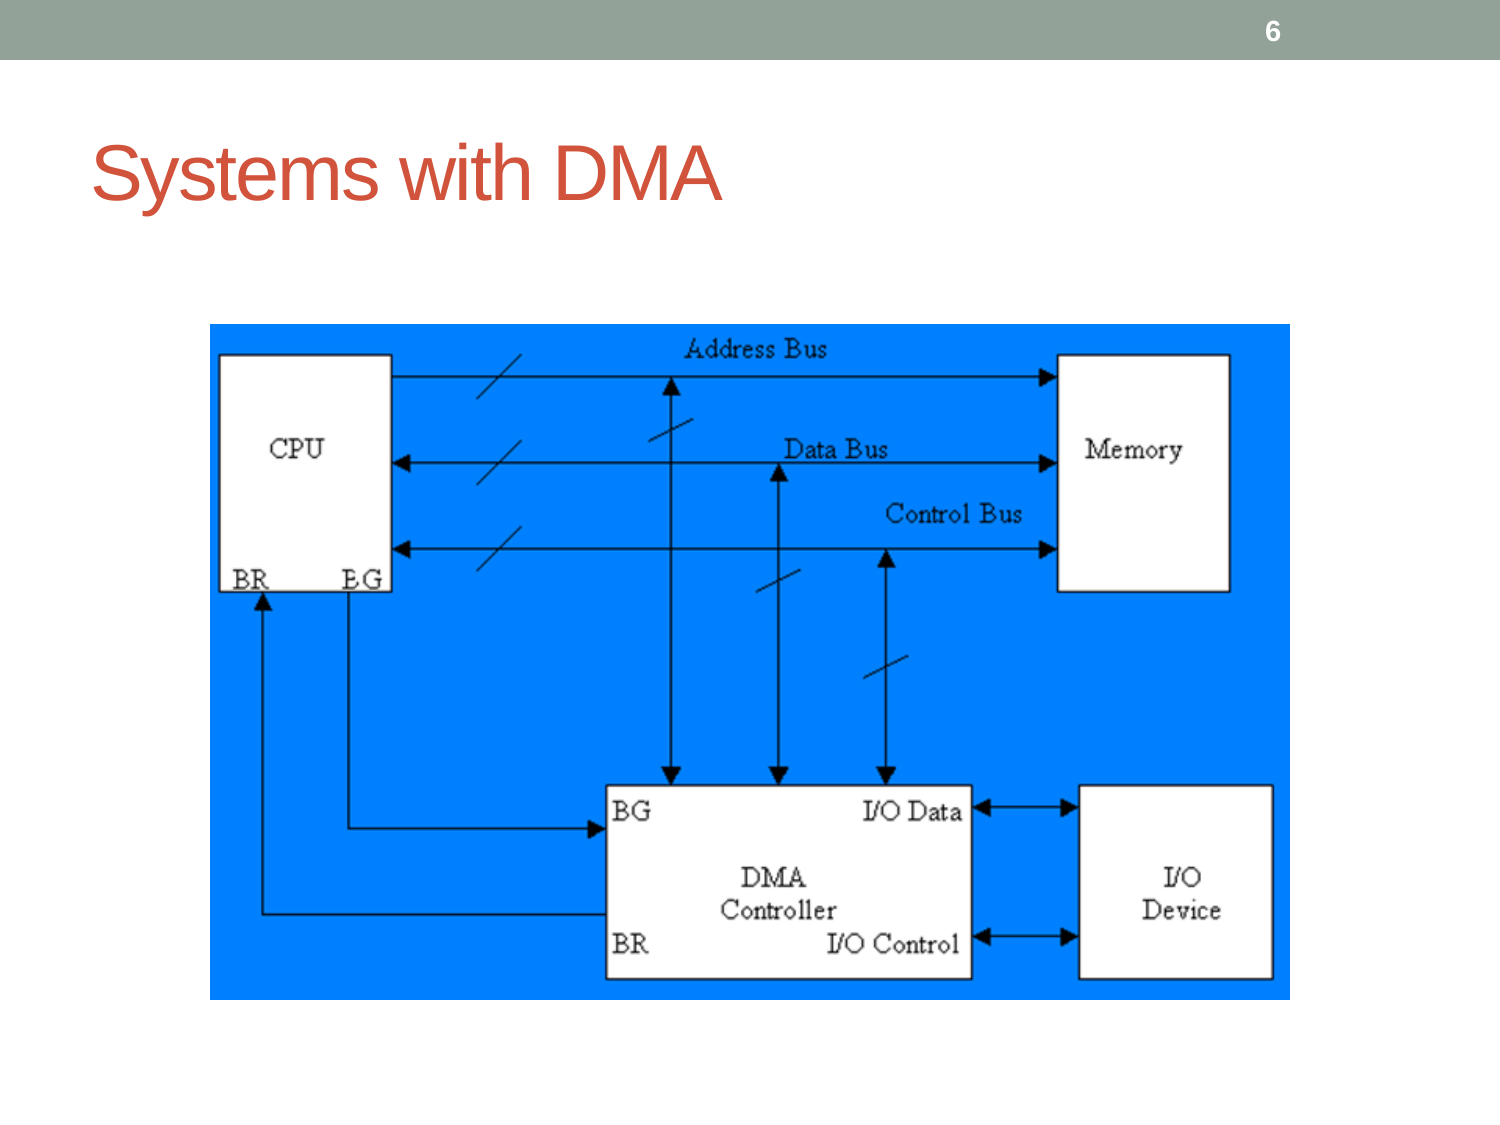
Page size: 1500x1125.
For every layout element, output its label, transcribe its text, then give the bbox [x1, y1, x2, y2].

title Systems with DMA [75, 87, 1425, 250]
slide_number 6 [1250, 3, 1425, 57]
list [209, 324, 1290, 1001]
